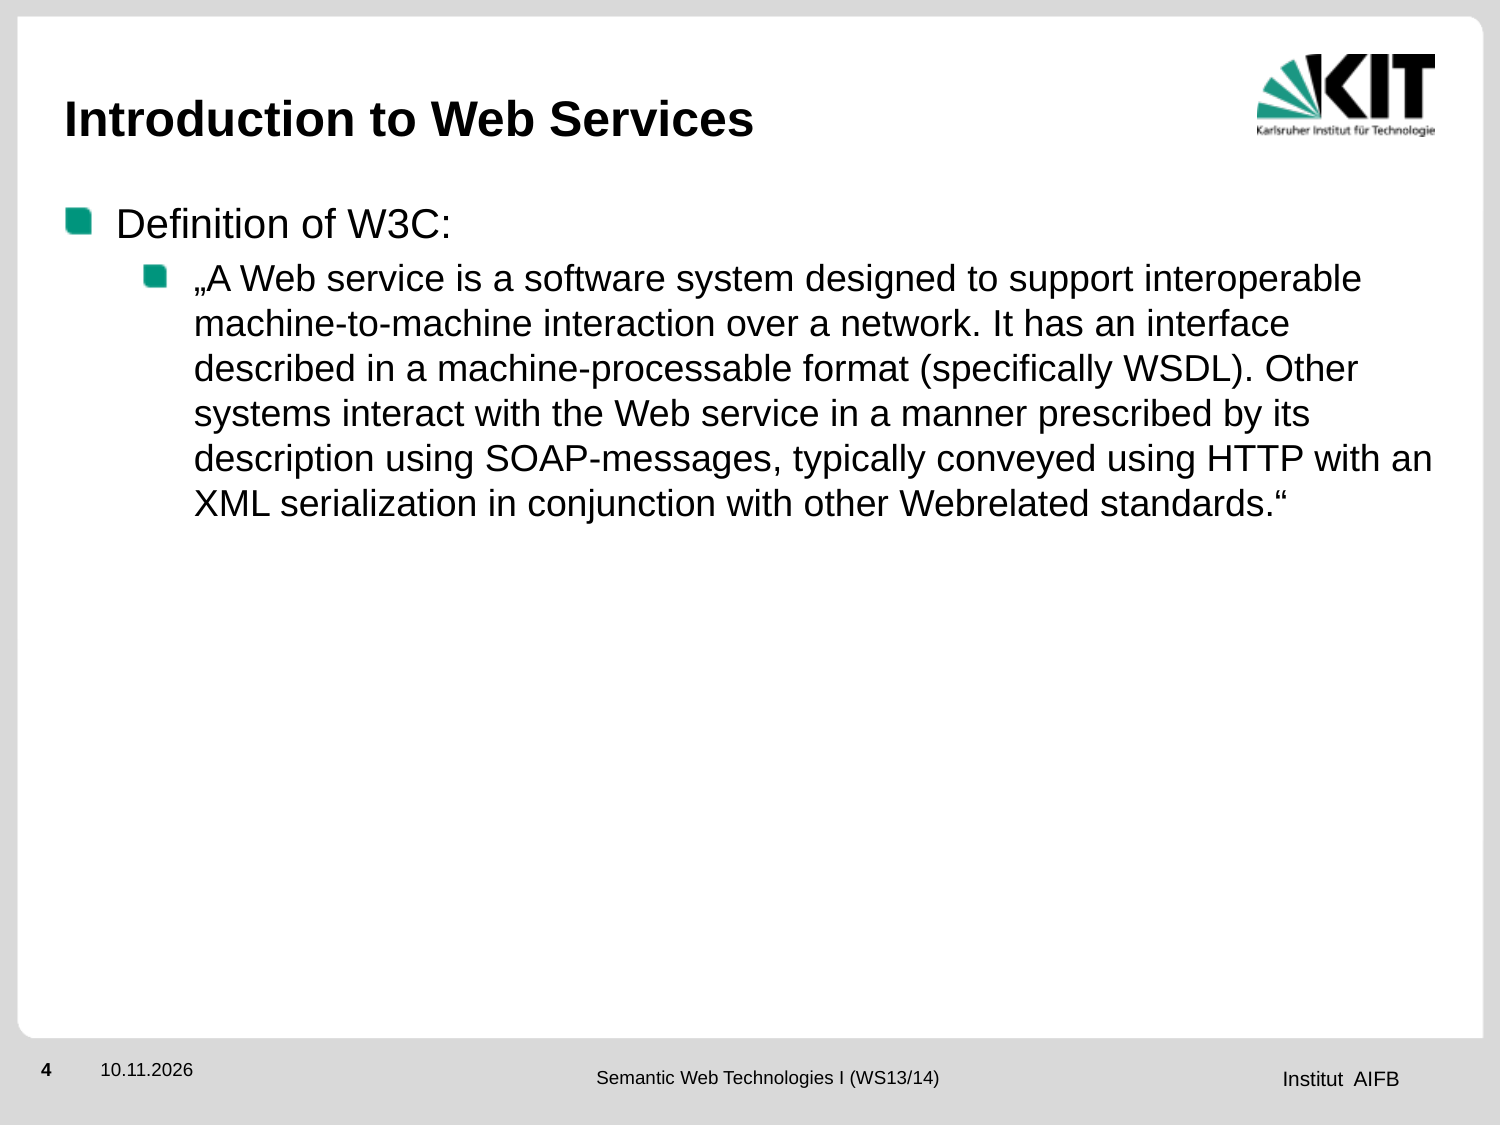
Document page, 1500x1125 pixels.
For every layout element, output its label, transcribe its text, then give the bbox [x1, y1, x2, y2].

title Introduction to Web Services [64, 54, 1198, 147]
list Definition of W3C: „A Web service is a software system designed to support interoperable machine-to-machine interaction over a network. It has an interface described in a machine-processable format (specifically WSDL). Other systems interact with the Web service in a manner prescribed by its description using SOAP-messages, typically conveyed using HTTP with an XML serialization in conjunction with other Webrelated standards.“ [64, 196, 1436, 1000]
picture [0, 0, 1500, 1125]
